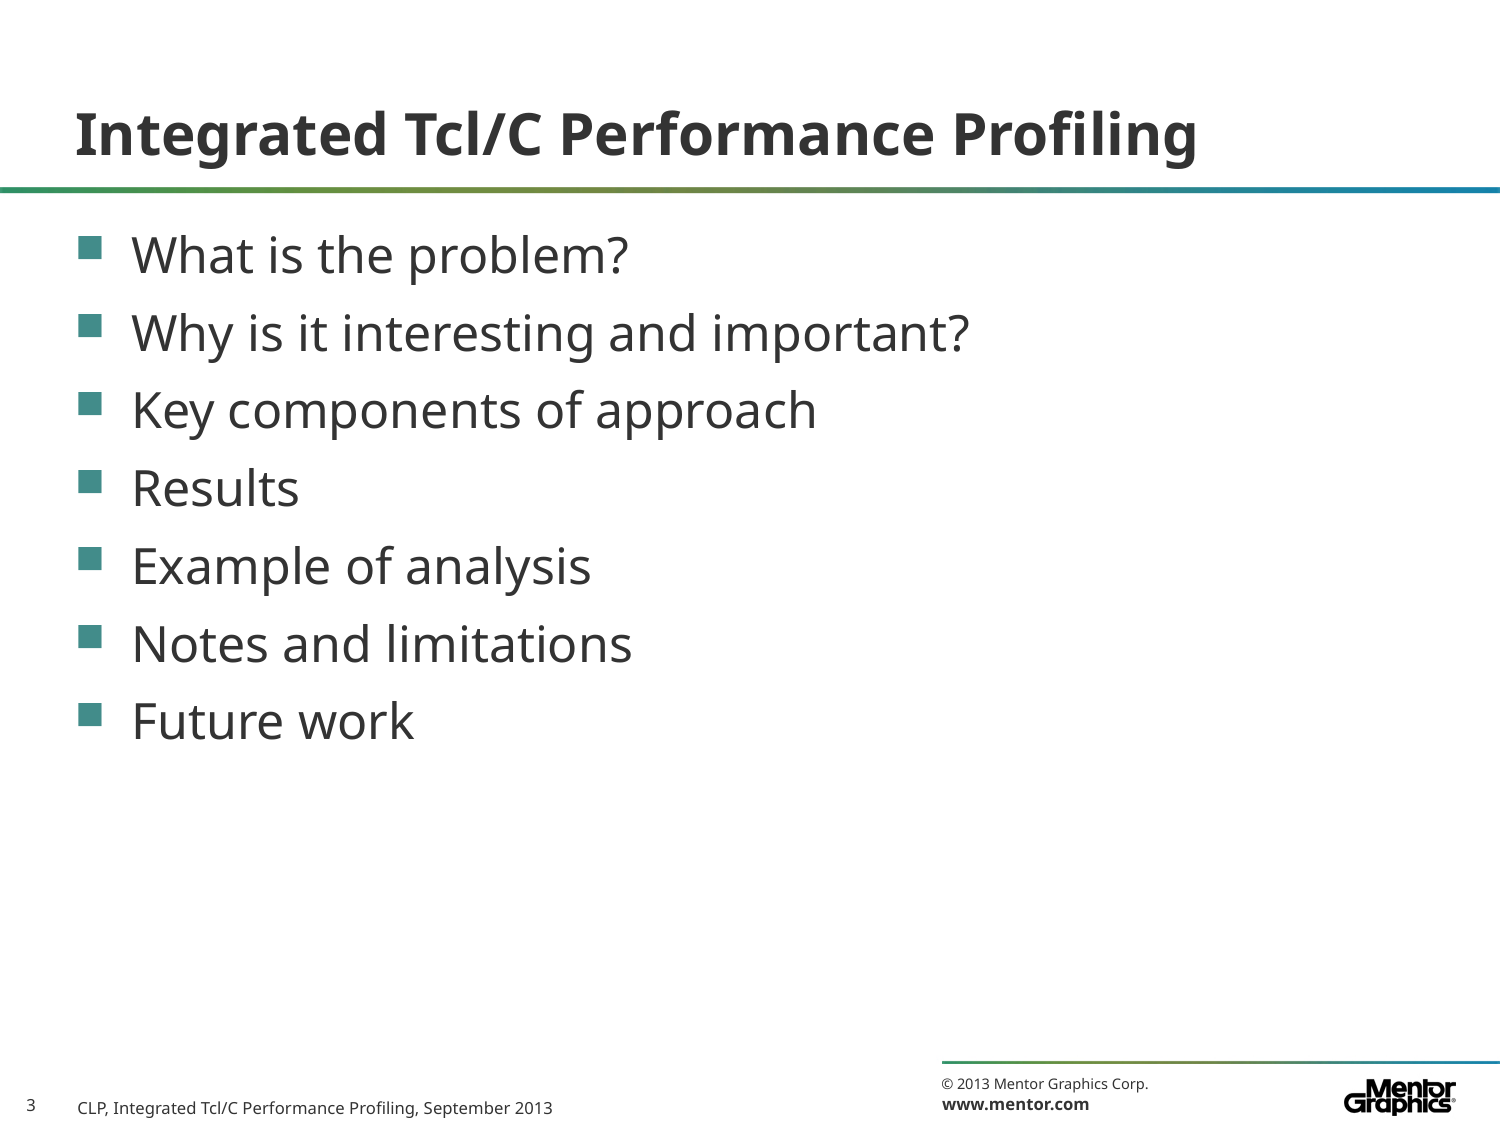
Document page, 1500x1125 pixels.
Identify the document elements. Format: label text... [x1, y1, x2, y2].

title Integrated Tcl/C Performance Profiling [0, 0, 1500, 176]
slide_number 3 [0, 1087, 63, 1125]
list What is the problem? Why is it interesting and important? Key components of approach Results Example of analysis Notes and limitations Future work [0, 215, 1500, 1048]
picture [0, 1048, 1500, 1125]
picture [0, 176, 1500, 215]
footer CLP, Integrated Tcl/C Performance Profiling, September 2013 [62, 1086, 918, 1125]
